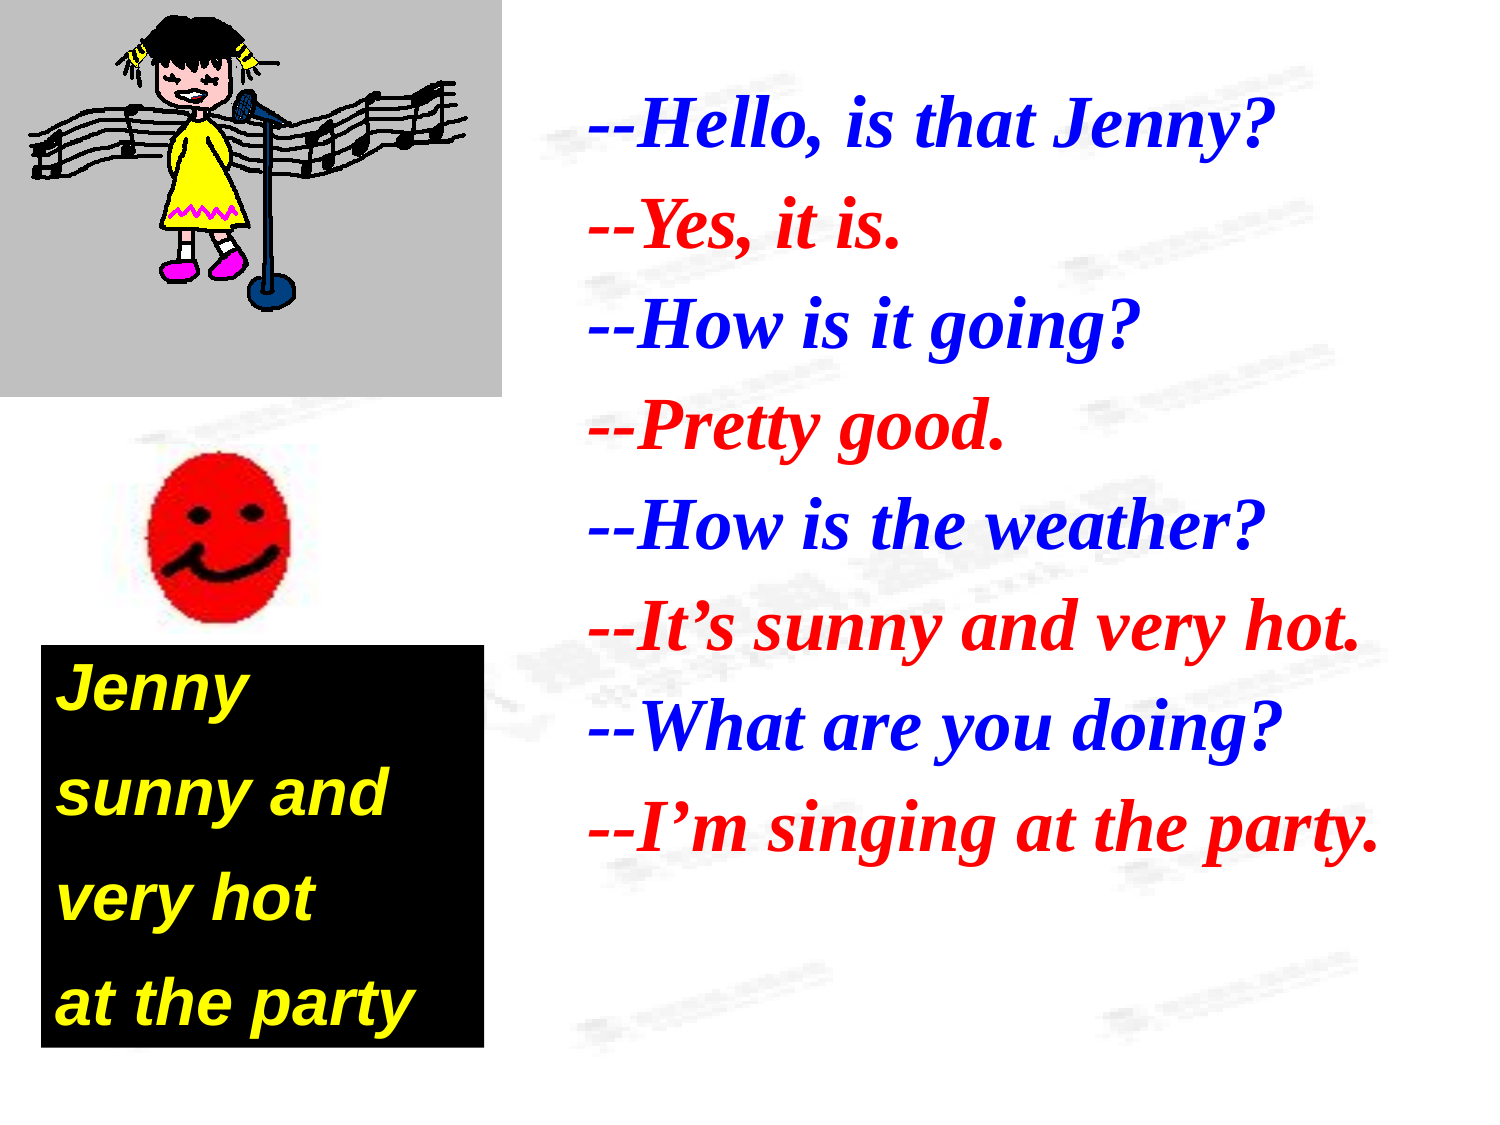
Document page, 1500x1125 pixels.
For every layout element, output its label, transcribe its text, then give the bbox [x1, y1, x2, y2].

picture [0, 0, 1500, 1125]
text_box --Hello, is that Jenny? --Yes, it is. --How is it going? --Pretty good. --How is the weather? --It’s sunny and very hot. --What are you doing? --I’m singing at the party. [572, 90, 1500, 871]
text_box Jenny sunny and very hot at the party [41, 645, 485, 1048]
